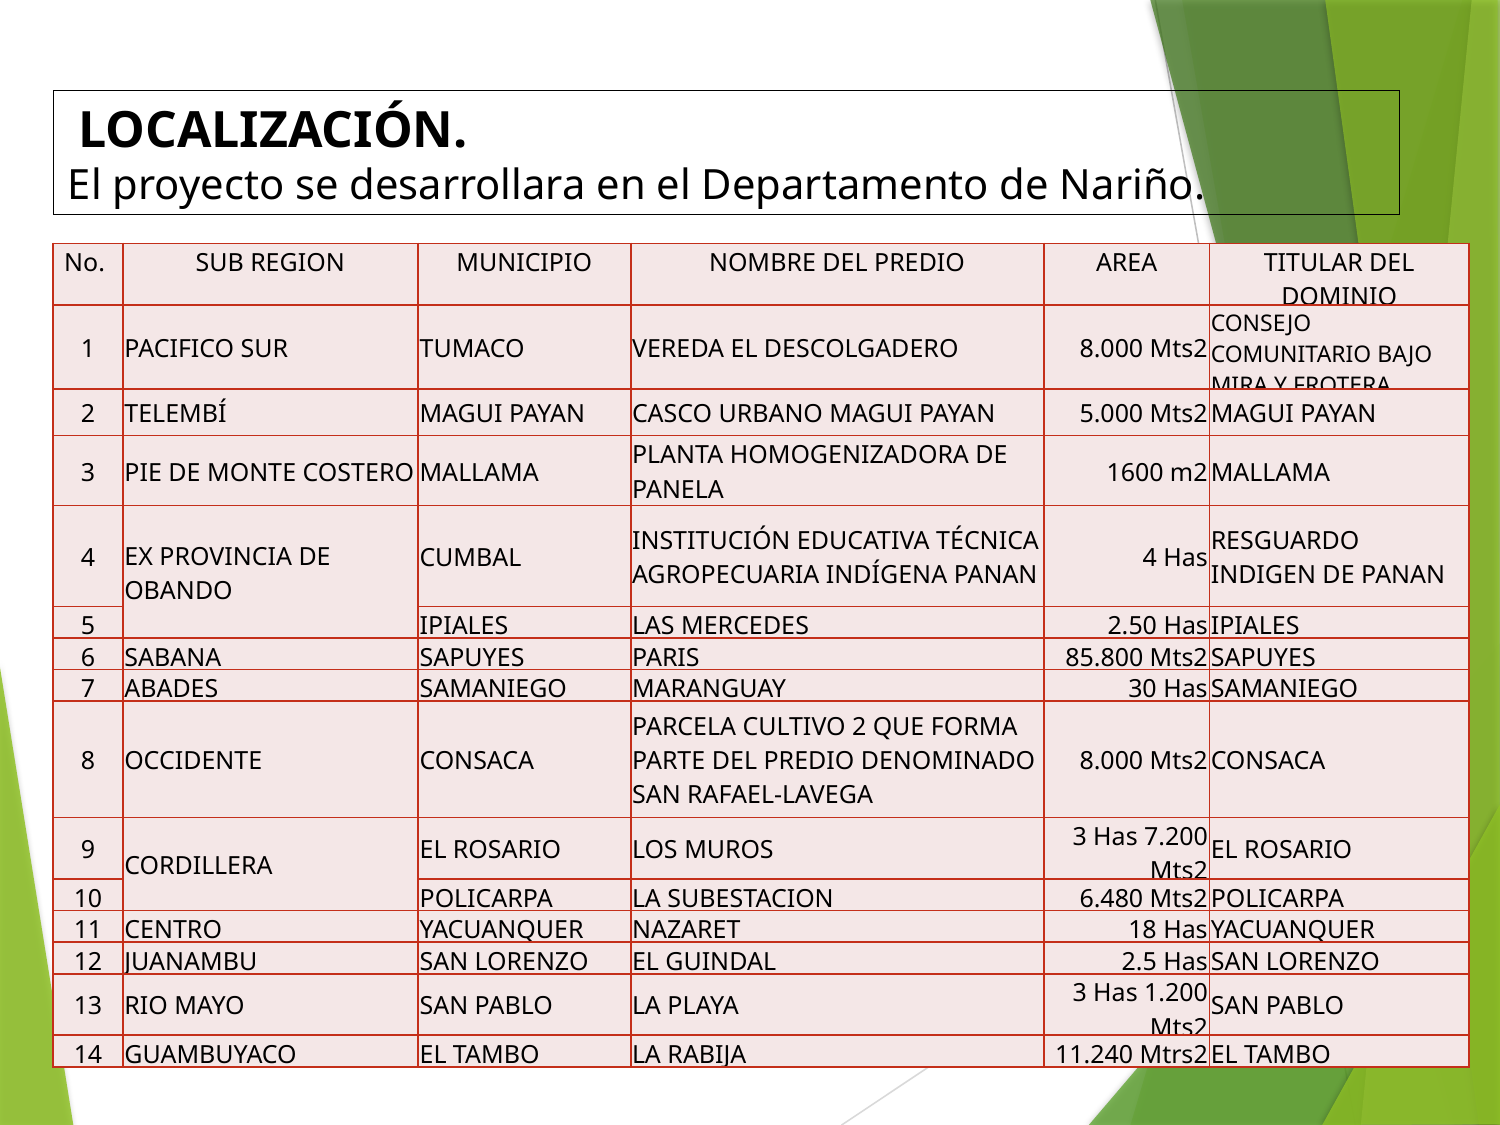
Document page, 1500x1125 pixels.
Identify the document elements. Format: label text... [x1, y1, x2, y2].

table_cell CORDILLERA [124, 818, 417, 910]
table_cell PARIS [632, 639, 1043, 669]
table_cell IPIALES [419, 607, 630, 637]
table_cell SAN PABLO [1210, 975, 1468, 1034]
table_cell PLANTA HOMOGENIZADORA DE PANELA [632, 436, 1043, 505]
table_cell 4 Has [1045, 506, 1209, 606]
table_header AREA [1045, 244, 1209, 304]
table_cell YACUANQUER [419, 911, 630, 941]
table_cell EX PROVINCIA DE OBANDO [124, 506, 417, 637]
table_cell 11.240 Mtrs2 [1045, 1036, 1209, 1066]
table_header No. [54, 244, 122, 304]
table_cell 13 [54, 975, 122, 1034]
table_cell 6.480 Mts2 [1045, 880, 1209, 910]
table_cell MARANGUAY [632, 670, 1043, 700]
table_cell SAPUYES [1210, 639, 1468, 669]
text_box LOCALIZACIÓN. El proyecto se desarrollara en el Departamento de Nariño. [53, 90, 1400, 215]
table_cell 7 [54, 670, 122, 700]
table_cell EL TAMBO [419, 1036, 630, 1066]
table_cell 1600 m2 [1045, 436, 1209, 505]
table_cell GUAMBUYACO [124, 1036, 417, 1066]
table_cell RIO MAYO [124, 975, 417, 1034]
table_cell ABADES [124, 670, 417, 700]
table_cell PARCELA CULTIVO 2 QUE FORMA PARTE DEL PREDIO DENOMINADO SAN RAFAEL-LAVEGA [632, 702, 1043, 817]
table_cell 2.5 Has [1045, 943, 1209, 973]
table_cell 3 Has 7.200 Mts2 [1045, 818, 1209, 878]
table_cell SAN LORENZO [1210, 943, 1468, 973]
table_cell TELEMBÍ [124, 390, 417, 435]
table_cell 5 [54, 607, 122, 637]
table_cell SABANA [124, 639, 417, 669]
table_cell CASCO URBANO MAGUI PAYAN [632, 390, 1043, 435]
table_cell 3 [54, 436, 122, 505]
table_cell 8.000 Mts2 [1045, 306, 1209, 388]
table_cell 18 Has [1045, 911, 1209, 941]
table_header SUB REGION [124, 244, 417, 304]
table_cell 3 Has 1.200 Mts2 [1045, 975, 1209, 1034]
table_cell SAN PABLO [419, 975, 630, 1034]
table_cell SAN LORENZO [419, 943, 630, 973]
table_cell JUANAMBU [124, 943, 417, 973]
table_cell EL GUINDAL [632, 943, 1043, 973]
table_cell VEREDA EL DESCOLGADERO [632, 306, 1043, 388]
table_cell EL ROSARIO [419, 818, 630, 878]
table_cell 8 [54, 702, 122, 817]
table_header NOMBRE DEL PREDIO [632, 244, 1043, 304]
table_cell MALLAMA [1210, 436, 1468, 505]
table_cell RESGUARDO INDIGEN DE PANAN [1210, 506, 1468, 606]
table_header TITULAR DEL DOMINIO [1210, 244, 1468, 304]
table_cell TUMACO [419, 306, 630, 388]
table_cell SAMANIEGO [1210, 670, 1468, 700]
table_cell CUMBAL [419, 506, 630, 606]
table_cell PIE DE MONTE COSTERO [124, 436, 417, 505]
table_cell 30 Has [1045, 670, 1209, 700]
table_cell SAMANIEGO [419, 670, 630, 700]
table_cell 12 [54, 943, 122, 973]
table_cell CENTRO [124, 911, 417, 941]
table_cell YACUANQUER [1210, 911, 1468, 941]
table_cell 8.000 Mts2 [1045, 702, 1209, 817]
table_cell 9 [54, 818, 122, 878]
table_cell INSTITUCIÓN EDUCATIVA TÉCNICA AGROPECUARIA INDÍGENA PANAN [632, 506, 1043, 606]
table_cell POLICARPA [419, 880, 630, 910]
table_cell CONSEJO COMUNITARIO BAJO MIRA Y FROTERA [1210, 306, 1468, 388]
table_cell LA SUBESTACION [632, 880, 1043, 910]
table_cell IPIALES [1210, 607, 1468, 637]
table_cell LA PLAYA [632, 975, 1043, 1034]
table_cell PACIFICO SUR [124, 306, 417, 388]
table_cell 5.000 Mts2 [1045, 390, 1209, 435]
table_cell SAPUYES [419, 639, 630, 669]
table_cell 6 [54, 639, 122, 669]
table_cell LOS MUROS [632, 818, 1043, 878]
table_cell POLICARPA [1210, 880, 1468, 910]
table_cell CONSACA [419, 702, 630, 817]
table_cell OCCIDENTE [124, 702, 417, 817]
table_cell NAZARET [632, 911, 1043, 941]
table_cell 2.50 Has [1045, 607, 1209, 637]
table_cell LA RABIJA [632, 1036, 1043, 1066]
table_cell 1 [54, 306, 122, 388]
table_cell EL ROSARIO [1210, 818, 1468, 878]
table_cell MAGUI PAYAN [419, 390, 630, 435]
table_cell 11 [54, 911, 122, 941]
table_header MUNICIPIO [419, 244, 630, 304]
table_cell EL TAMBO [1210, 1036, 1468, 1066]
table_cell CONSACA [1210, 702, 1468, 817]
table_cell LAS MERCEDES [632, 607, 1043, 637]
table_cell MALLAMA [419, 436, 630, 505]
table_cell 14 [54, 1036, 122, 1066]
table_cell 10 [54, 880, 122, 910]
table_cell 85.800 Mts2 [1045, 639, 1209, 669]
table_cell MAGUI PAYAN [1210, 390, 1468, 435]
table_cell 4 [54, 506, 122, 606]
table_cell 2 [54, 390, 122, 435]
